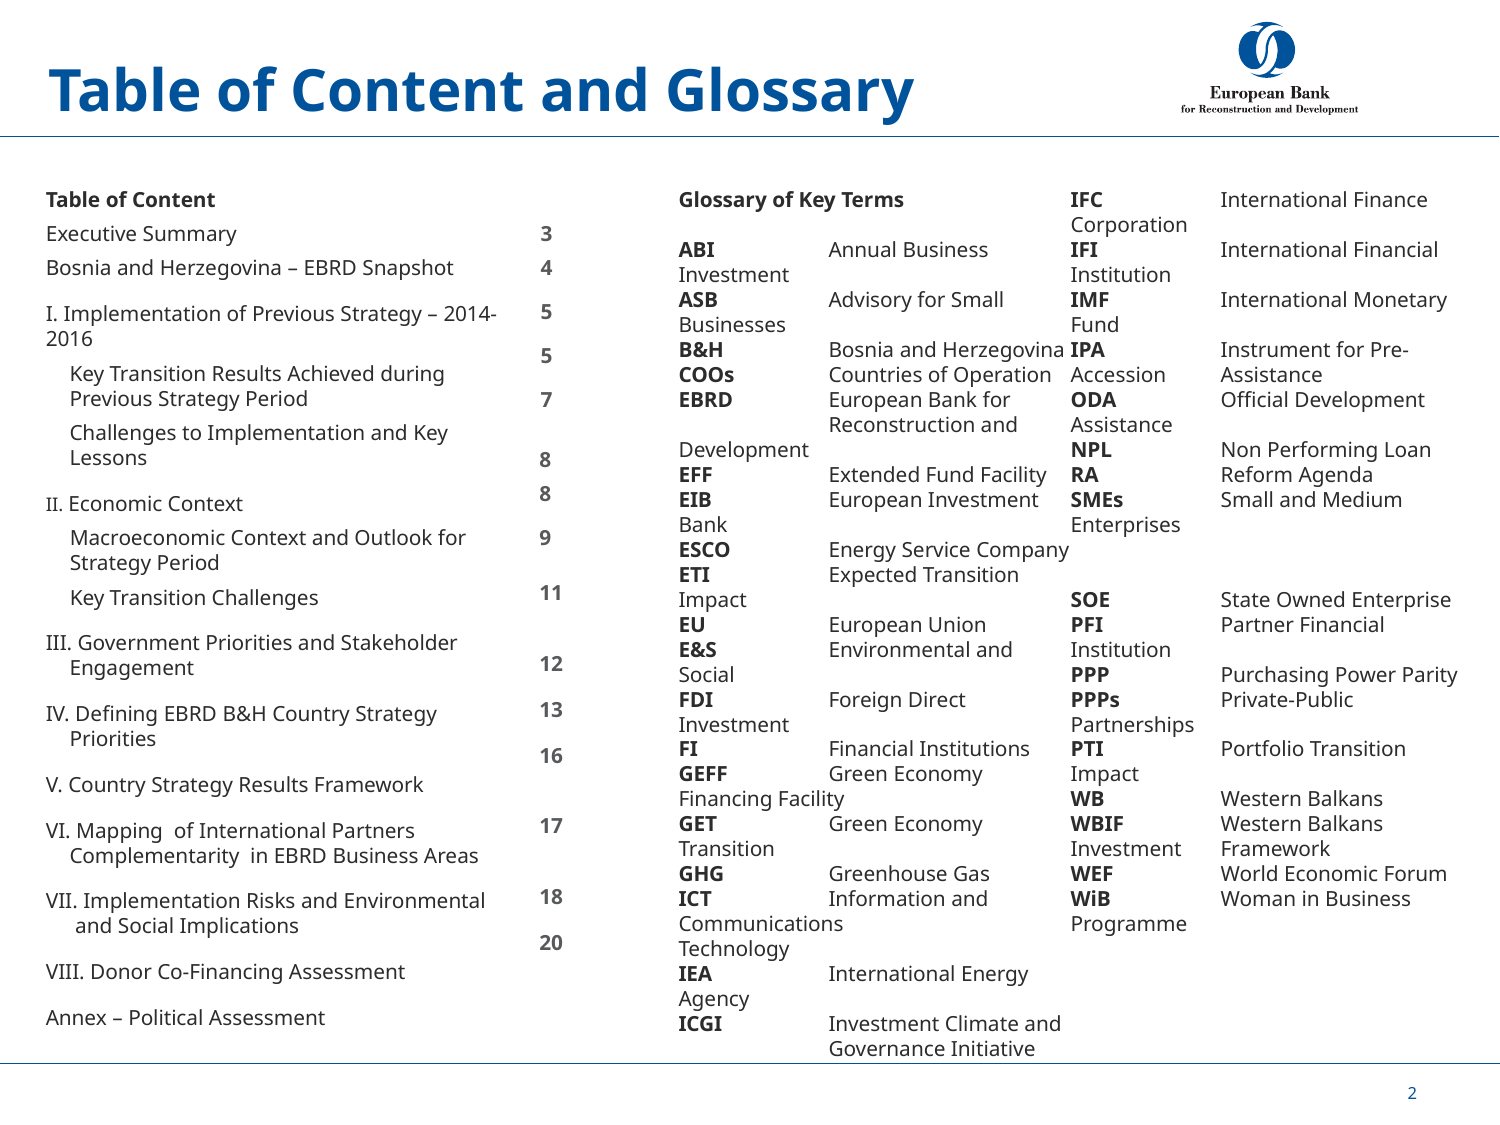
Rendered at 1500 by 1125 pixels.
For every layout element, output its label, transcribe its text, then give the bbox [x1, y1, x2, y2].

text_box 8 8 9 11 12 13 16 17 18 20 [539, 446, 591, 750]
title Table of Content and Glossary [48, 0, 1150, 178]
slide_number 2 [1358, 1062, 1418, 1125]
text_box 3 4 5 5 7 [540, 186, 592, 450]
list Glossary of Key Terms ABI Annual Business Investment ASB Advisory for Small Businesses B&H Bosnia and Herzegovina COOs Countries of Operation EBRD European Bank for Reconstruction and Development EFF Extended Fund Facility EIB European Investment Bank ESCO Energy Service Company ETI Expected Transition Impact EU European Union E&S Environmental and Social FDI Foreign Direct Investment FI Financial Institutions GEFF Green Economy Financing Facility GET Green Economy Transition GHG Greenhouse Gas ICT Information and Communications Technology IEA International Energy Agency ICGI Investment Climate and Governance Initiative IFC International Finance Corporation IFI International Financial Institution IMF International Monetary Fund IPA Instrument for Pre-Accession Assistance ODA Official Development Assistance NPL Non Performing Loan RA Reform Agenda SMEs Small and Medium Enterprises SOE State Owned Enterprise PFI Partner Financial Institution PPP Purchasing Power Parity PPPs Private-Public Partnerships PTI Portfolio Transition Impact WB Western Balkans WBIF Western Balkans Investment Framework WEF World Economic Forum WiB Woman in Business Programme [678, 186, 1463, 1013]
list Table of Content Executive Summary Bosnia and Herzegovina – EBRD Snapshot I. Implementation of Previous Strategy – 2014-2016 Key Transition Results Achieved during Previous Strategy Period Challenges to Implementation and Key Lessons II. Economic Context Macroeconomic Context and Outlook for Strategy Period Key Transition Challenges III. Government Priorities and Stakeholder Engagement IV. Defining EBRD B&H Country Strategy Priorities V. Country Strategy Results Framework VI. Mapping of International Partners Complementarity in EBRD Business Areas VII. Implementation Risks and Environmental and Social Implications VIII. Donor Co-Financing Assessment Annex – Political Assessment [45, 186, 515, 856]
